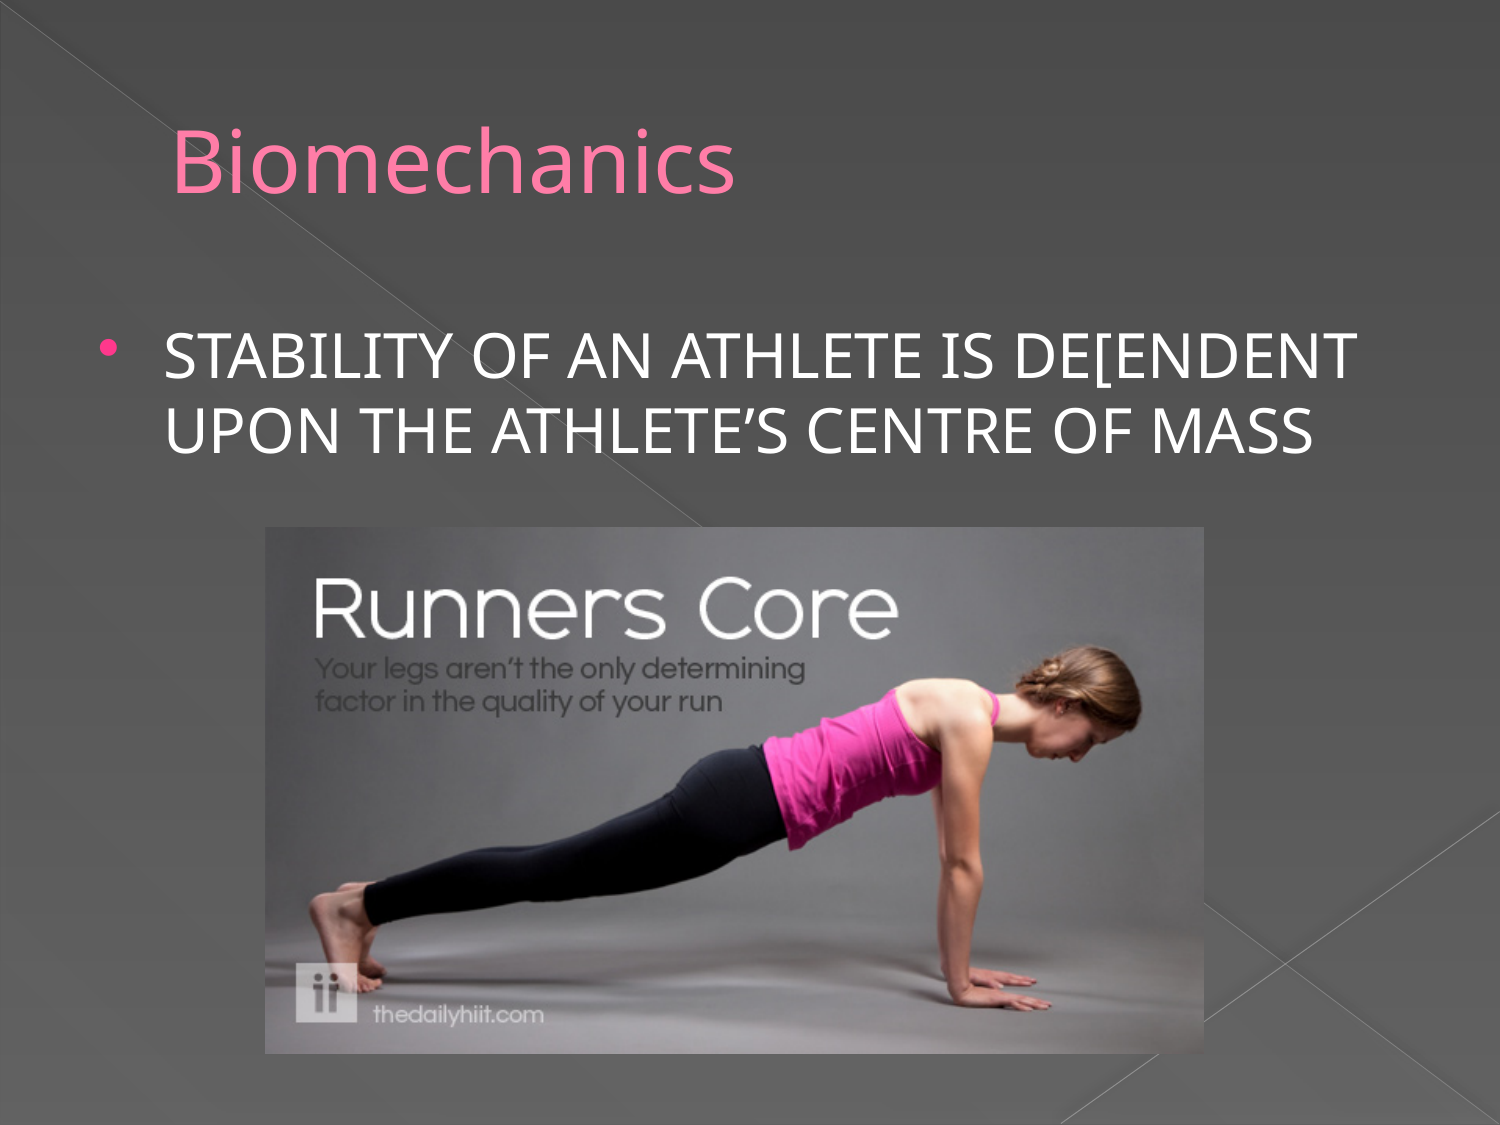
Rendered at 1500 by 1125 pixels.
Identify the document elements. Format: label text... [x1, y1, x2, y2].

picture [265, 526, 1204, 1054]
title Biomechanics [75, 43, 1425, 274]
list STABILITY OF AN ATHLETE IS DE[ENDENT UPON THE ATHLETE’S CENTRE OF MASS [75, 308, 1425, 1059]
